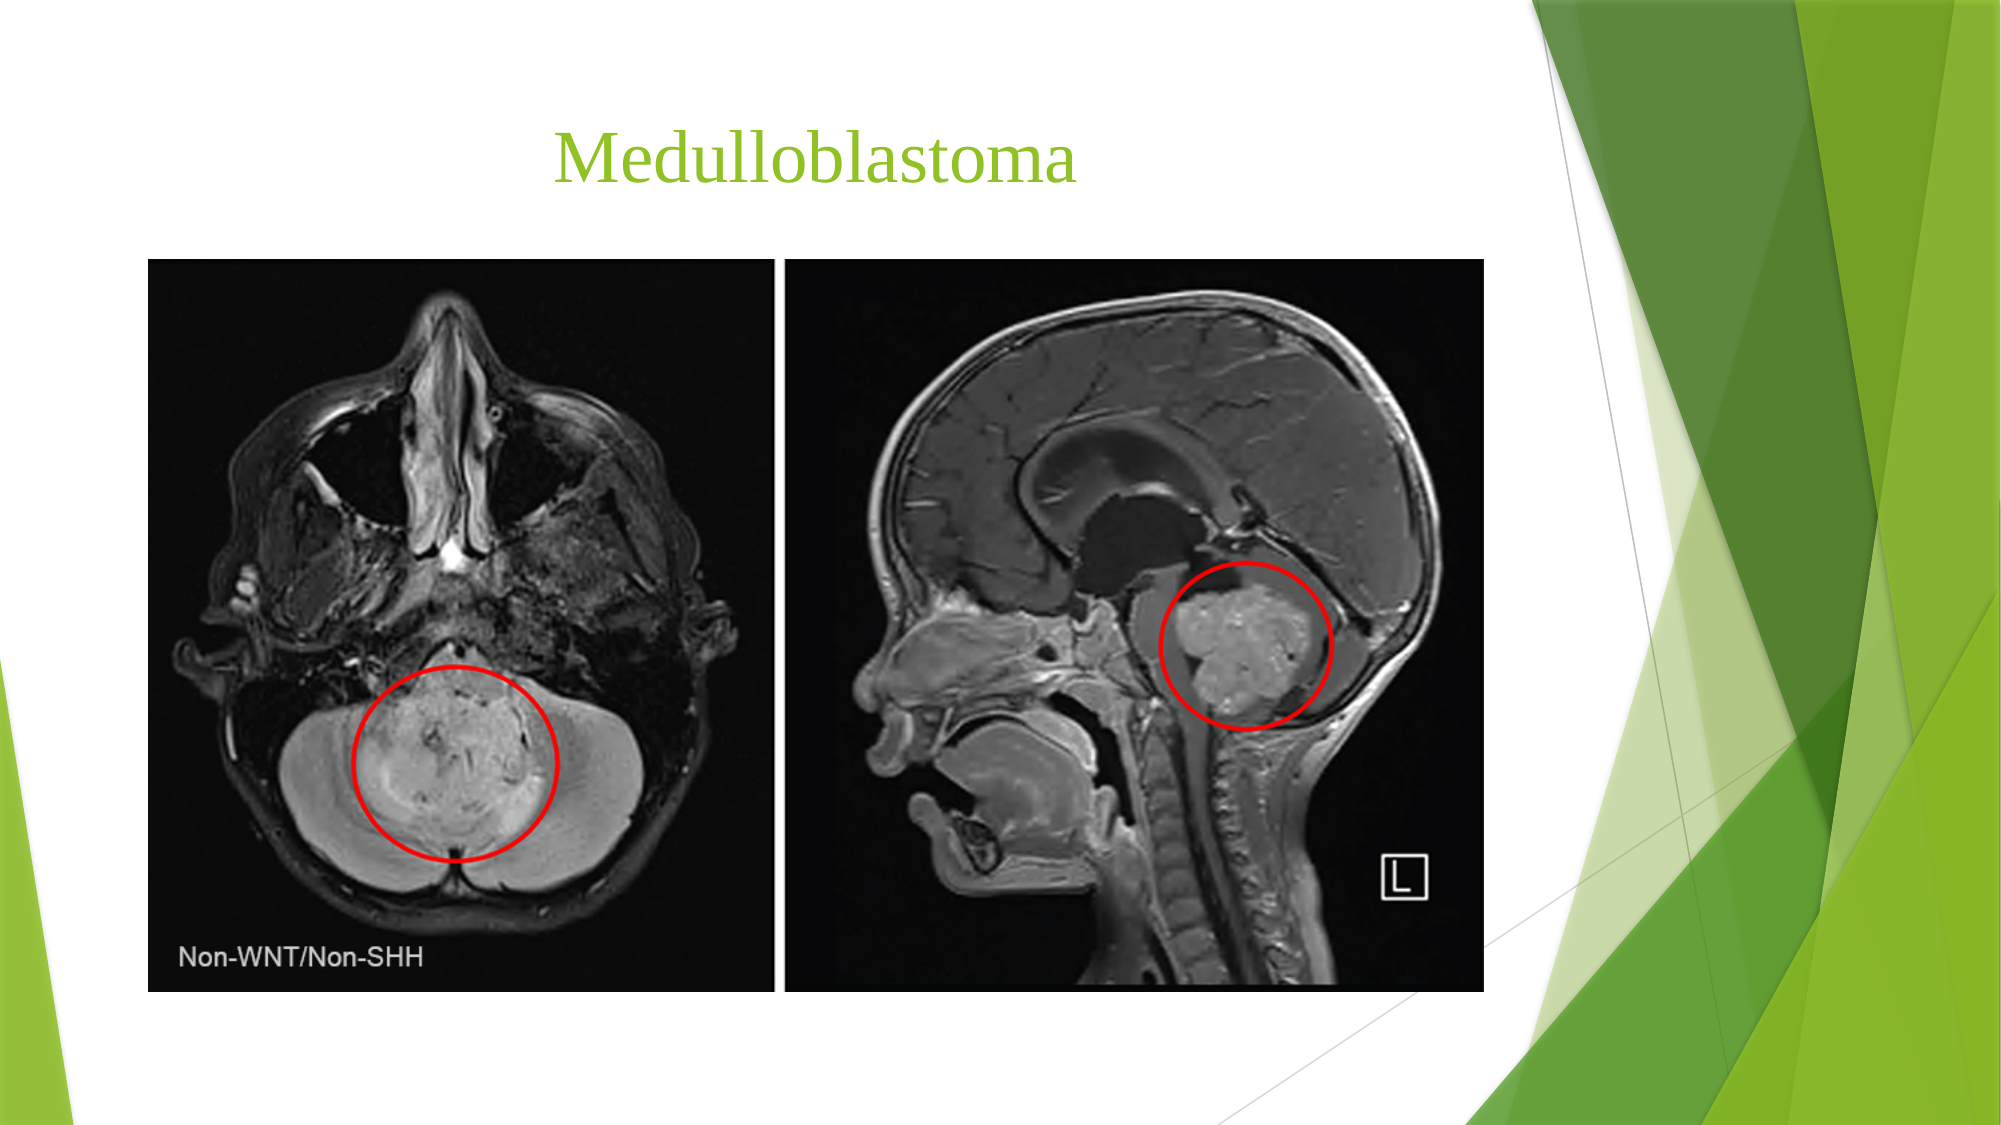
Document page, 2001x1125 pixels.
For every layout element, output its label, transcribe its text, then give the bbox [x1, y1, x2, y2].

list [148, 259, 1485, 992]
title Medulloblastoma [111, 99, 1522, 229]
